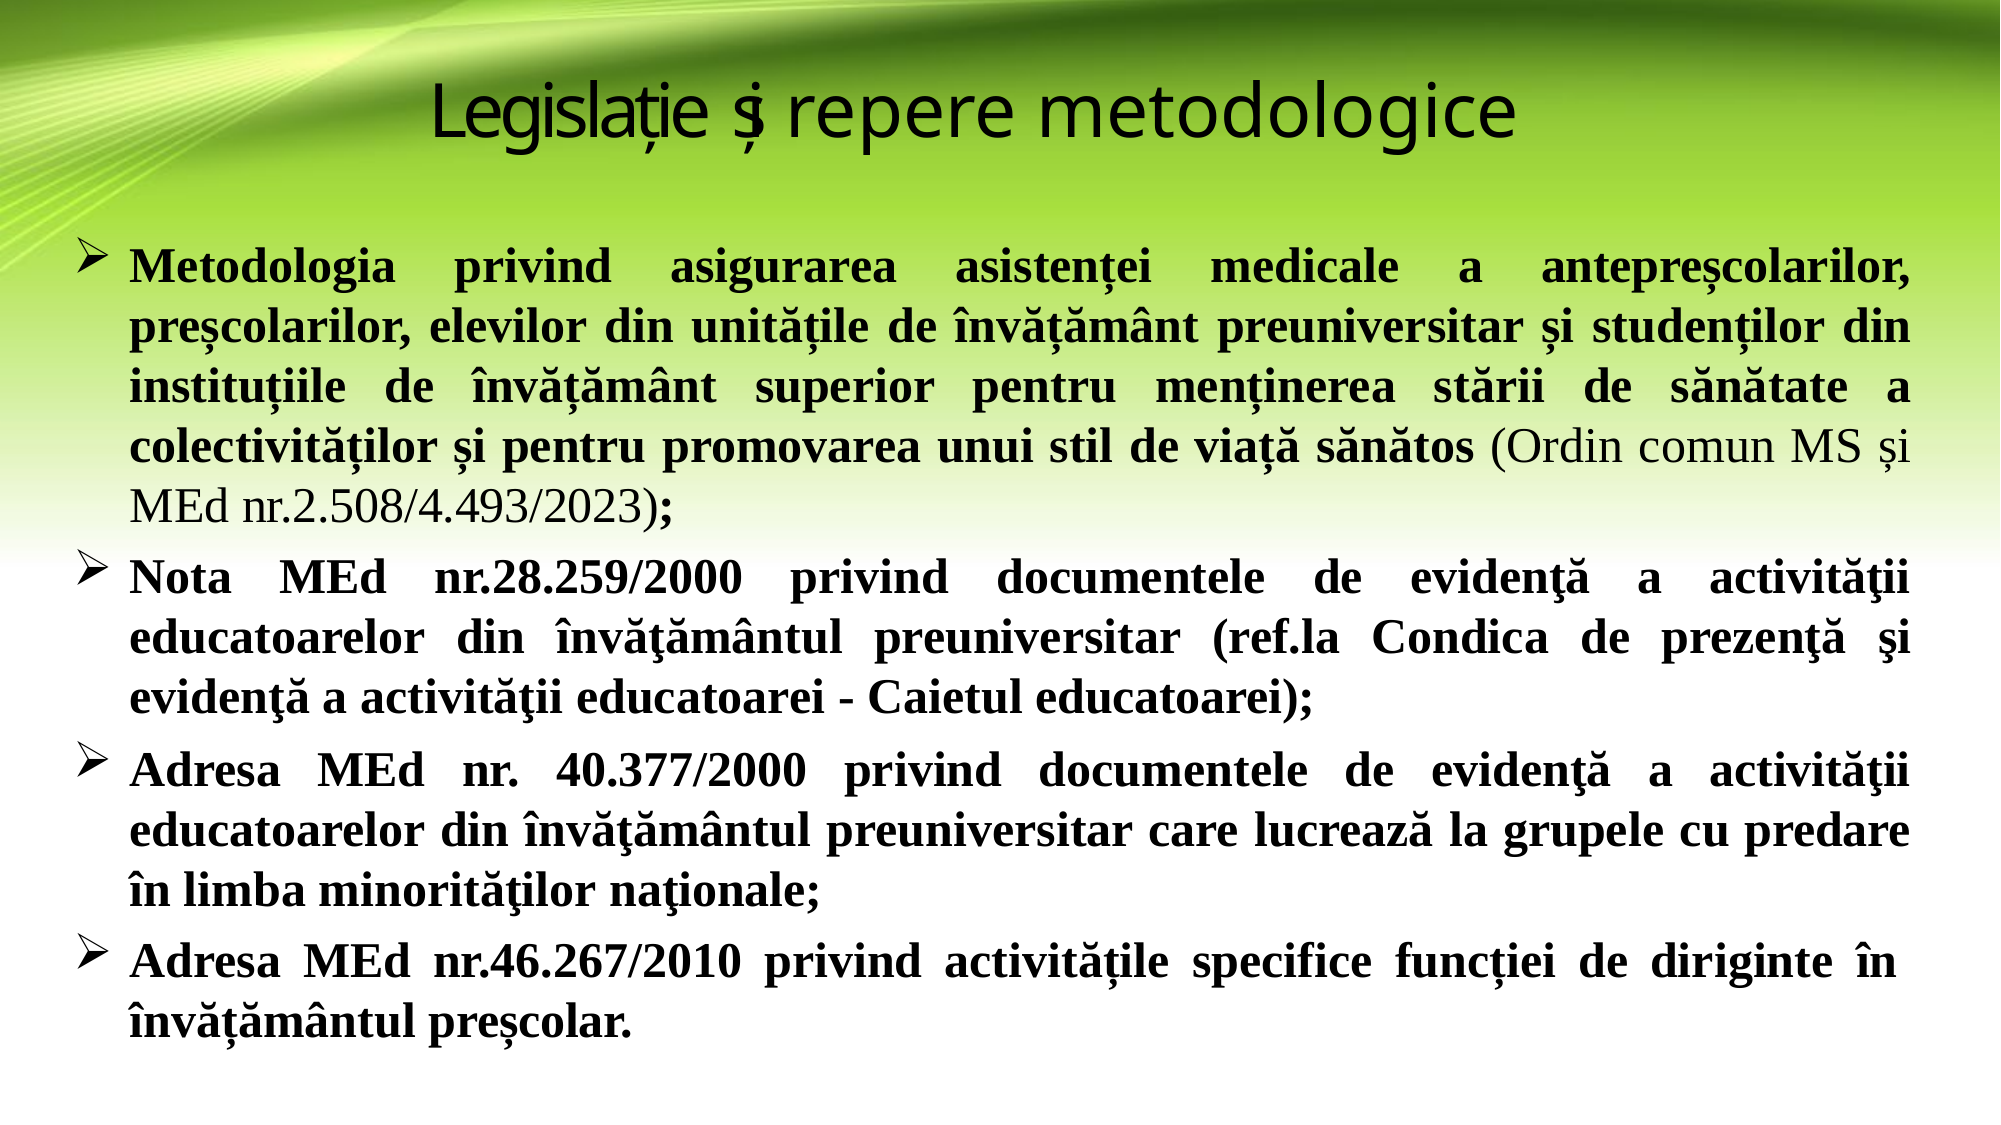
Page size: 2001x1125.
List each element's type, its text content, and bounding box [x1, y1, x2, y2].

title Legislație și repere metodologice [426, 60, 1528, 229]
picture [0, 0, 2000, 567]
text_box Metodologia privind asigurarea asistenței medicale a antepreșcolarilor, preșcolarilor, elevilor din unitățile de învățământ preuniversitar și studenților din instituțiile de învățământ superior pentru menținerea stării de sănătate a colectivităților și pentru promovarea unui stil de viață sănătos (Ordin comun MS și MEd nr.2.508/4.493/2023); Nota MEd nr.28.259/2000 privind documentele de evidenţă a activităţii educatoarelor din învăţământul preuniversitar (ref.la Condica de prezenţă şi evidenţă a activităţii educatoarei - Caietul educatoarei); Adresa MEd nr. 40.377/2000 privind documentele de evidenţă a activităţii educatoarelor din învăţământul preuniversitar care lucrează la grupele cu predare în limba minorităţilor naţionale; Adresa MEd nr.46.267/2010 privind activitățile specifice funcției de diriginte în învățământul preșcolar. [71, 229, 1912, 1048]
